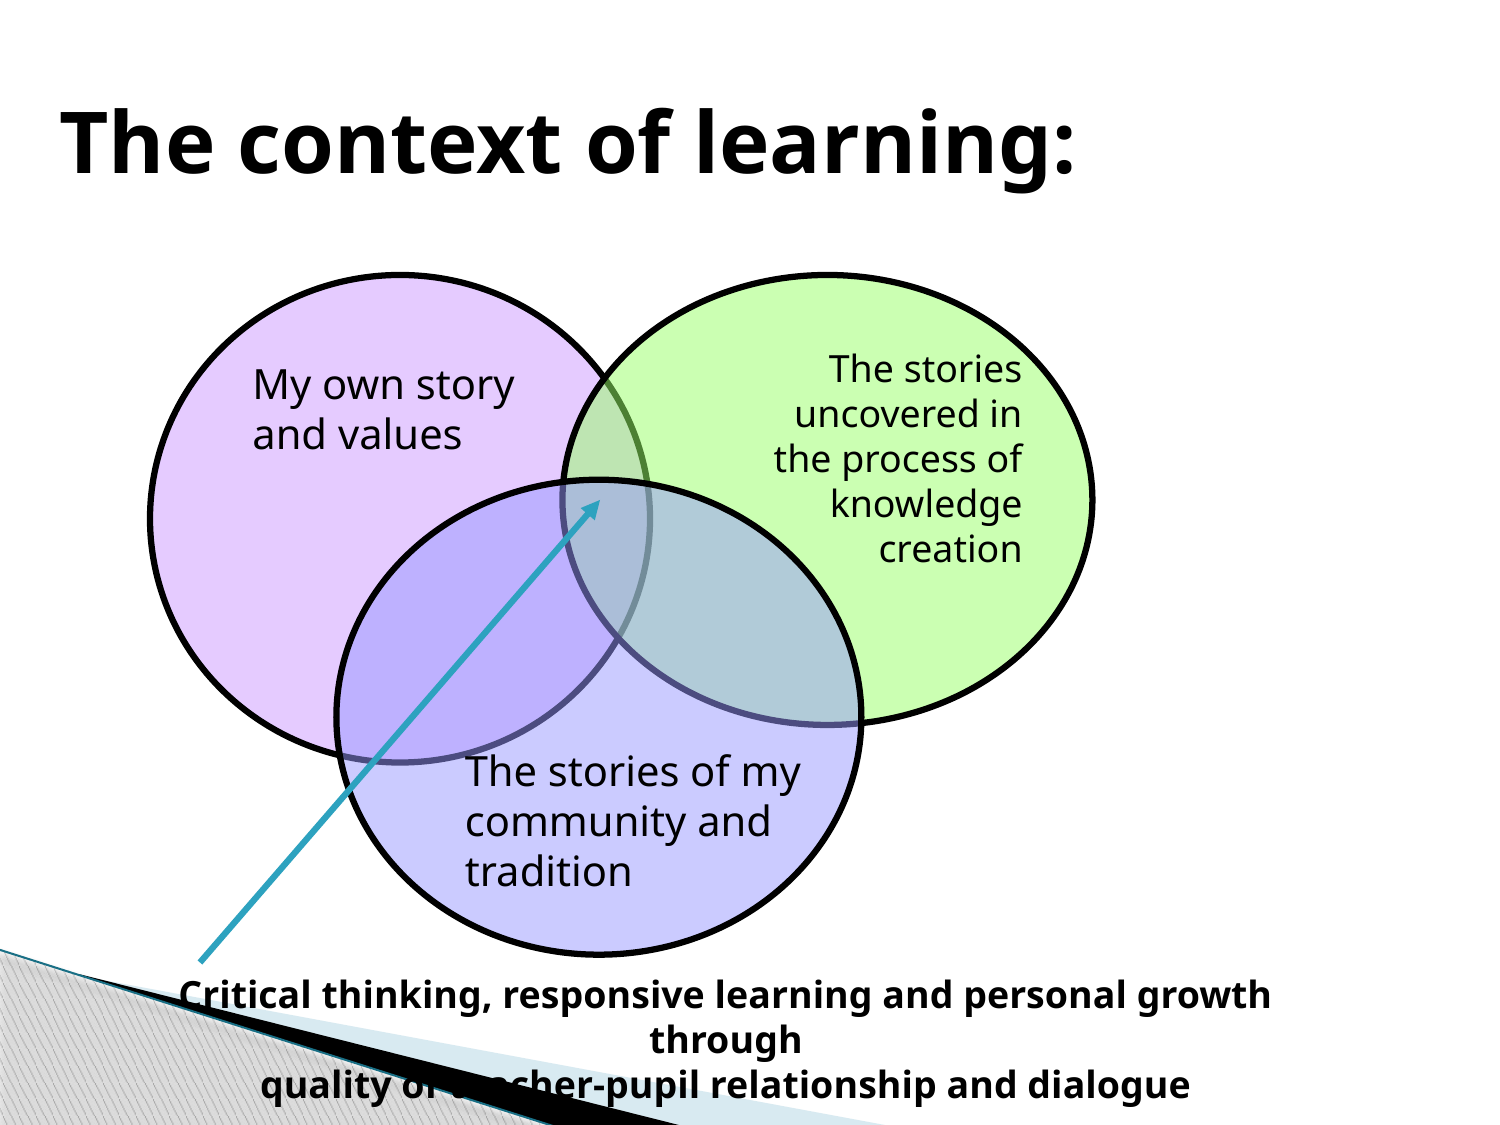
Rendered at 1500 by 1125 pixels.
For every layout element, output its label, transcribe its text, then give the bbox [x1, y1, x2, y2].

text_box [563, 274, 1011, 521]
text_box [199, 499, 601, 963]
text_box [813, 363, 1093, 724]
text_box The stories of my community and tradition [450, 737, 850, 903]
text_box [150, 274, 604, 756]
title The context of learning: [0, 45, 1350, 234]
text_box Critical thinking, responsive learning and personal growth through quality of teacher-pupil relationship and dialogue [88, 964, 1364, 1125]
text_box [336, 479, 862, 955]
text_box My own story and values [237, 350, 538, 550]
text_box The stories uncovered in the process of knowledge creation [749, 337, 1038, 578]
